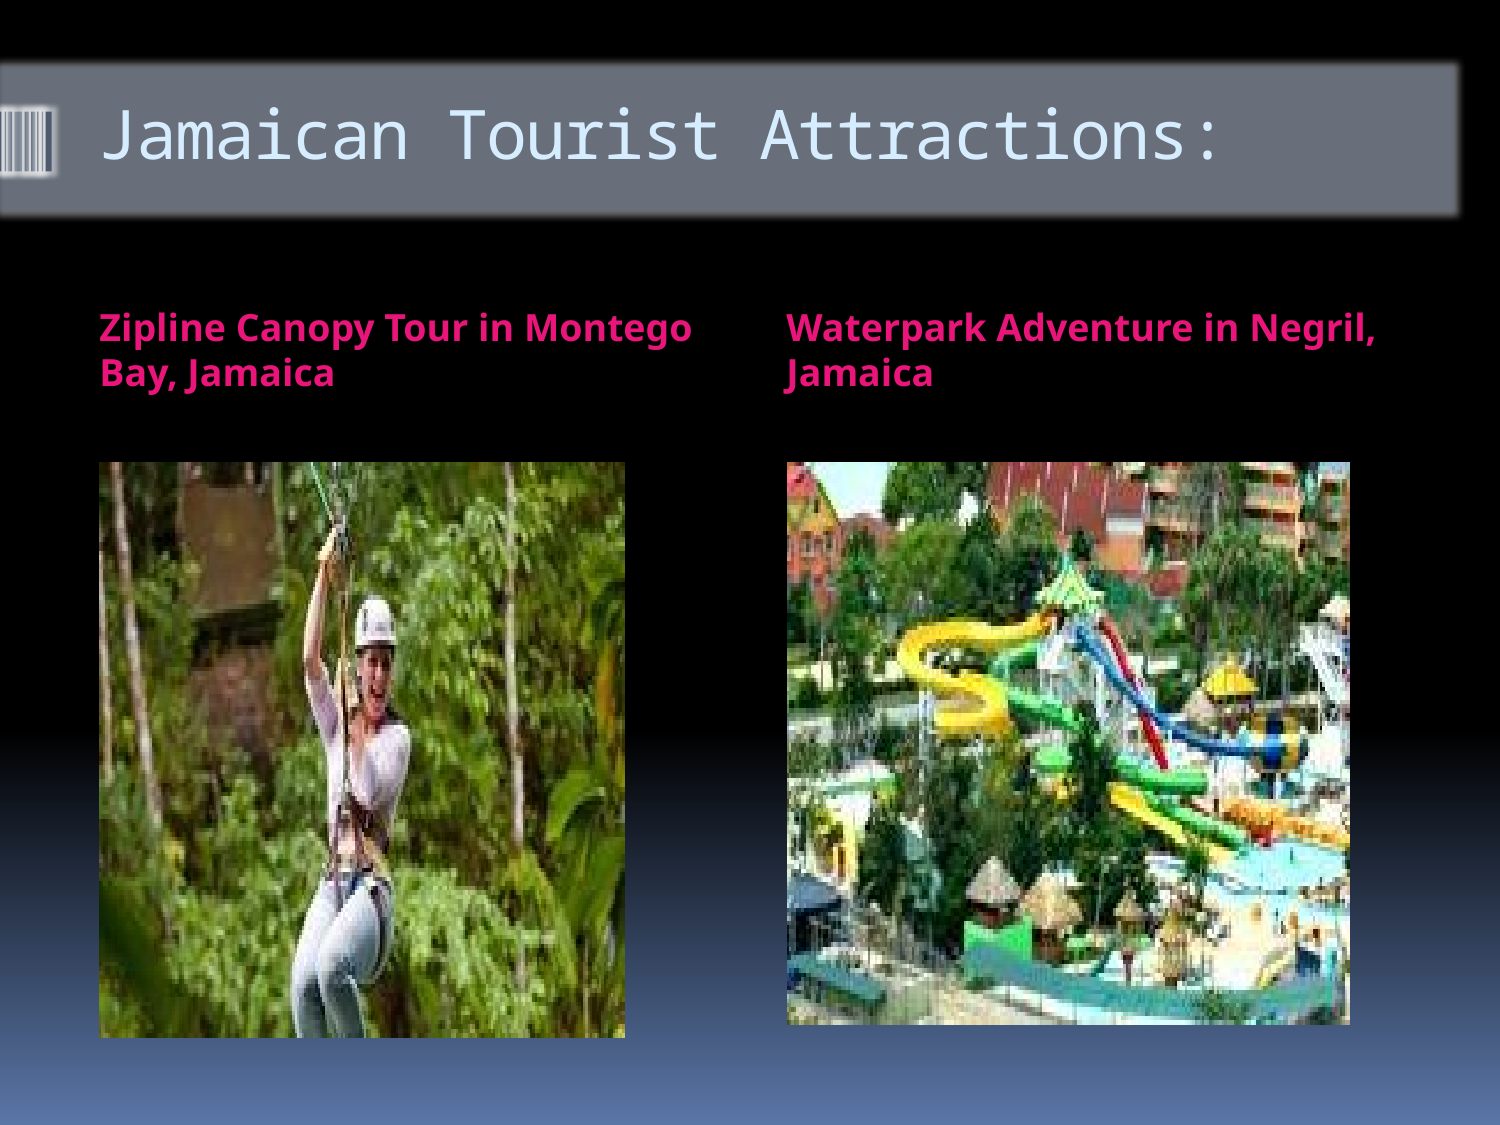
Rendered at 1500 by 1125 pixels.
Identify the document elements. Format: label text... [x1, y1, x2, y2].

list Zipline Canopy Tour in Montego Bay, Jamaica [75, 296, 738, 402]
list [99, 462, 626, 1038]
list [787, 462, 1351, 1026]
title Jamaican Tourist Attractions: [82, 83, 1358, 234]
list Waterpark Adventure in Negril, Jamaica [761, 296, 1425, 402]
